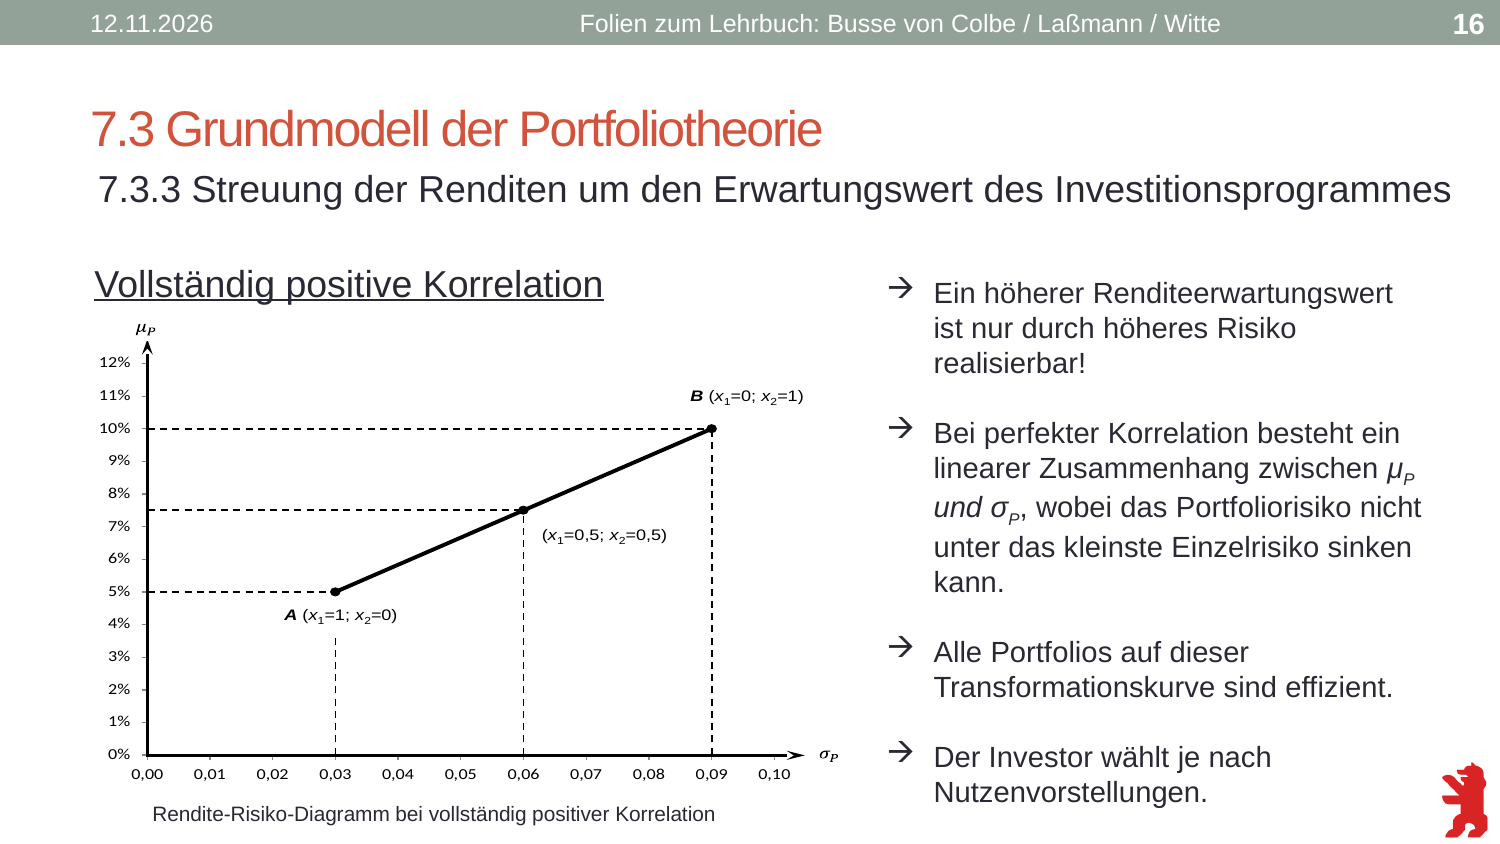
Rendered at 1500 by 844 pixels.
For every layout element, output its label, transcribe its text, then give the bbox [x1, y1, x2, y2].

text_box Ein höherer Renditeerwartungswert ist nur durch höheres Risiko realisierbar! Bei perfekter Korrelation besteht ein linearer Zusammenhang zwischen μP und σP, wobei das Portfoliorisiko nicht unter das kleinste Einzelrisiko sinken kann. Alle Portfolios auf dieser Transformationskurve sind effizient. Der Investor wählt je nach Nutzenvorstellungen. [871, 266, 1439, 816]
text_box Vollständig positive Korrelation [79, 252, 619, 309]
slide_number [75, 2, 550, 43]
text_box 7.3.3 Streuung der Renditen um den Erwartungswert des Investitionsprogrammes [83, 157, 1468, 217]
slide_number 16 [1325, 2, 1500, 43]
title 7.3 Grundmodell der Portfoliotheorie [75, 65, 1425, 188]
picture [71, 312, 873, 808]
text_box Rendite-Risiko-Diagramm bei vollständig positiver Korrelation [137, 817, 731, 833]
footer Folien zum Lehrbuch: Busse von Colbe / Laßmann / Witte [562, 2, 1238, 43]
picture [1434, 760, 1500, 844]
